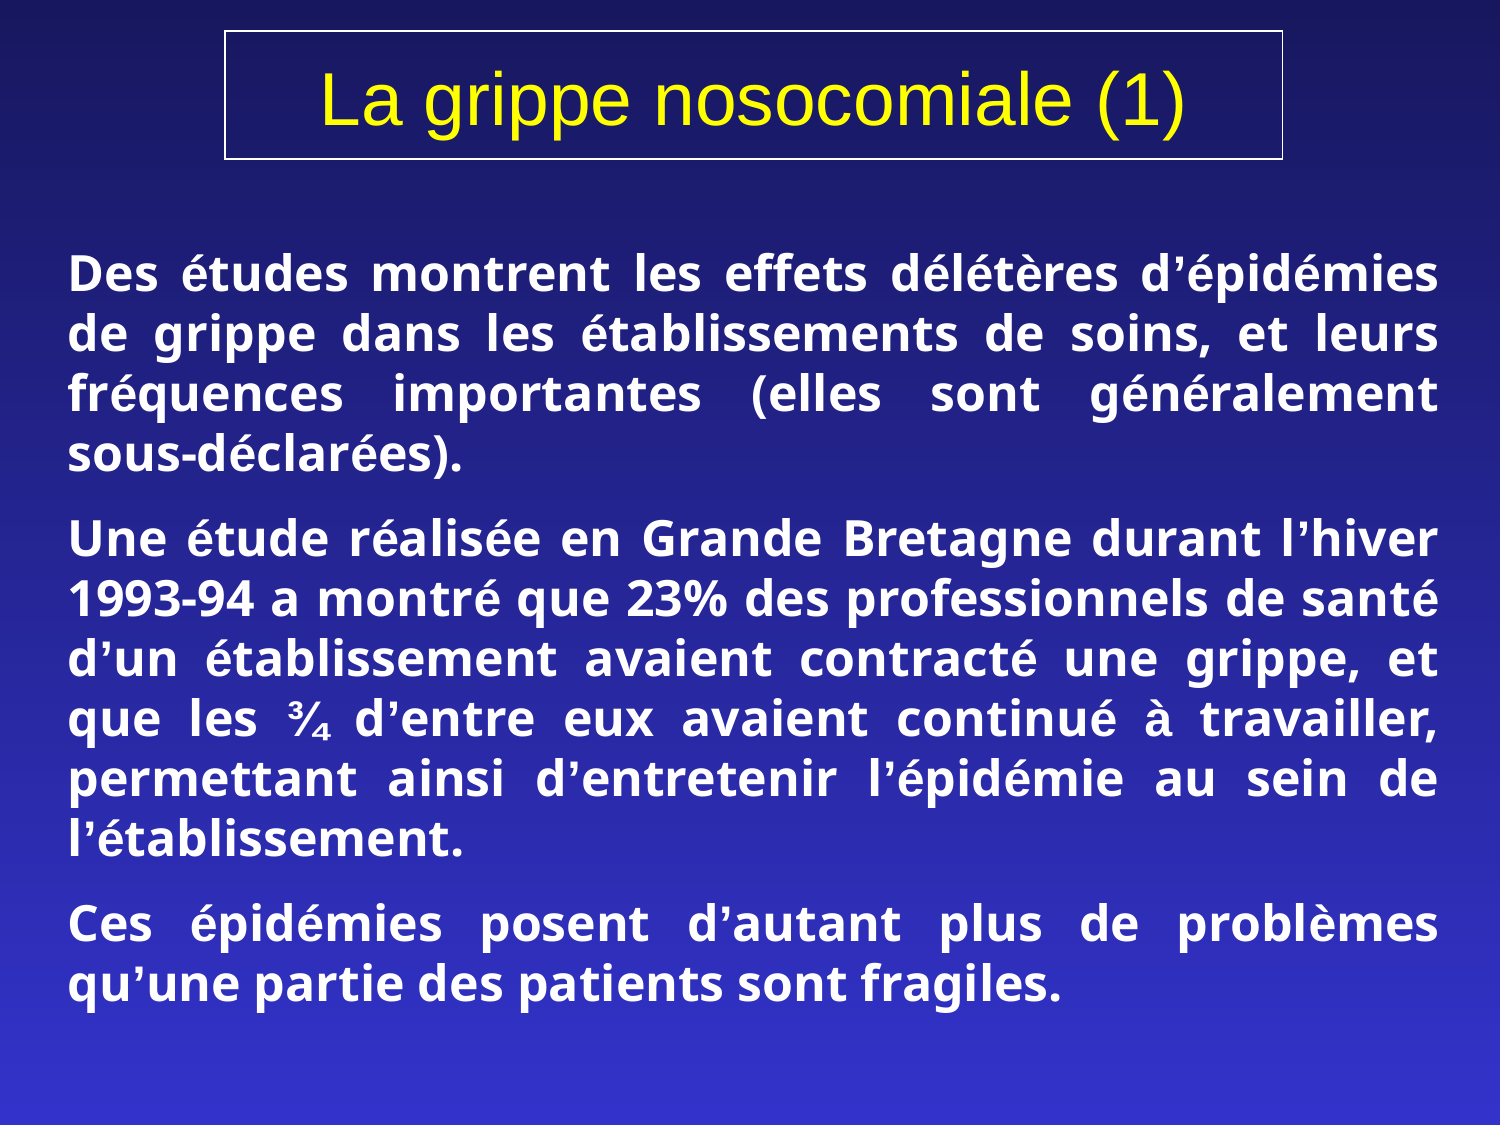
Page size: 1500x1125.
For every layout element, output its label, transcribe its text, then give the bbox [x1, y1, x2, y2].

text_box Des études montrent les effets délétères d’épidémies de grippe dans les établissements de soins, et leurs fréquences importantes (elles sont généralement sous-déclarées). Une étude réalisée en Grande Bretagne durant l’hiver 1993-94 a montré que 23% des professionnels de santé d’un établissement avaient contracté une grippe, et que les ¾ d’entre eux avaient continué à travailler, permettant ainsi d’entretenir l’épidémie au sein de l’établissement. Ces épidémies posent d’autant plus de problèmes qu’une partie des patients sont fragiles. [52, 234, 1455, 1019]
title La grippe nosocomiale (1) [224, 30, 1283, 160]
